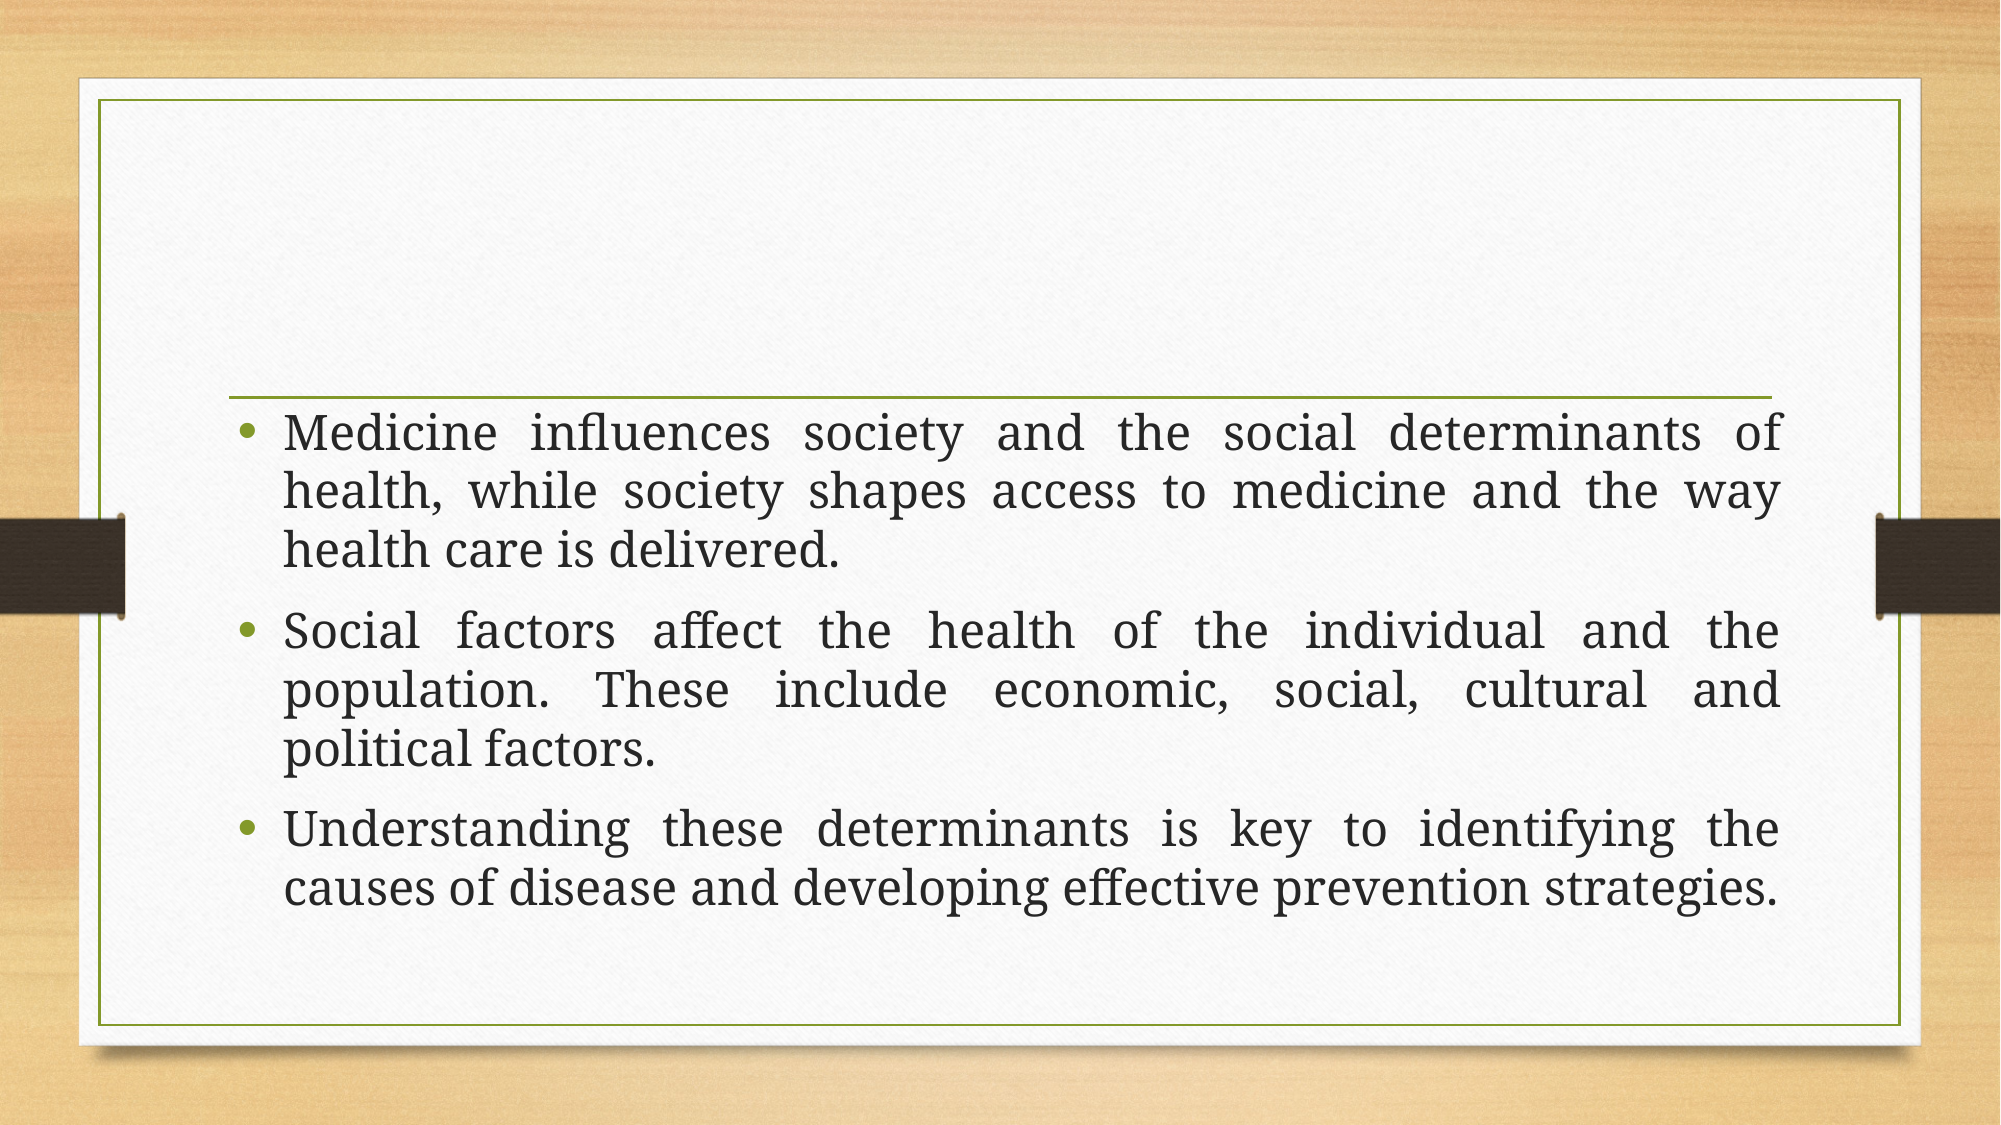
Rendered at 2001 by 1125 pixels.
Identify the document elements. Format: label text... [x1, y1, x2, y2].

picture [0, 0, 2001, 1125]
list Medicine influences society and the social determinants of health, while society shapes access to medicine and the way health care is delivered. Social factors affect the health of the individual and the population. These include economic, social, cultural and political factors. Understanding these determinants is key to identifying the causes of disease and developing effective prevention strategies. [222, 393, 1798, 938]
